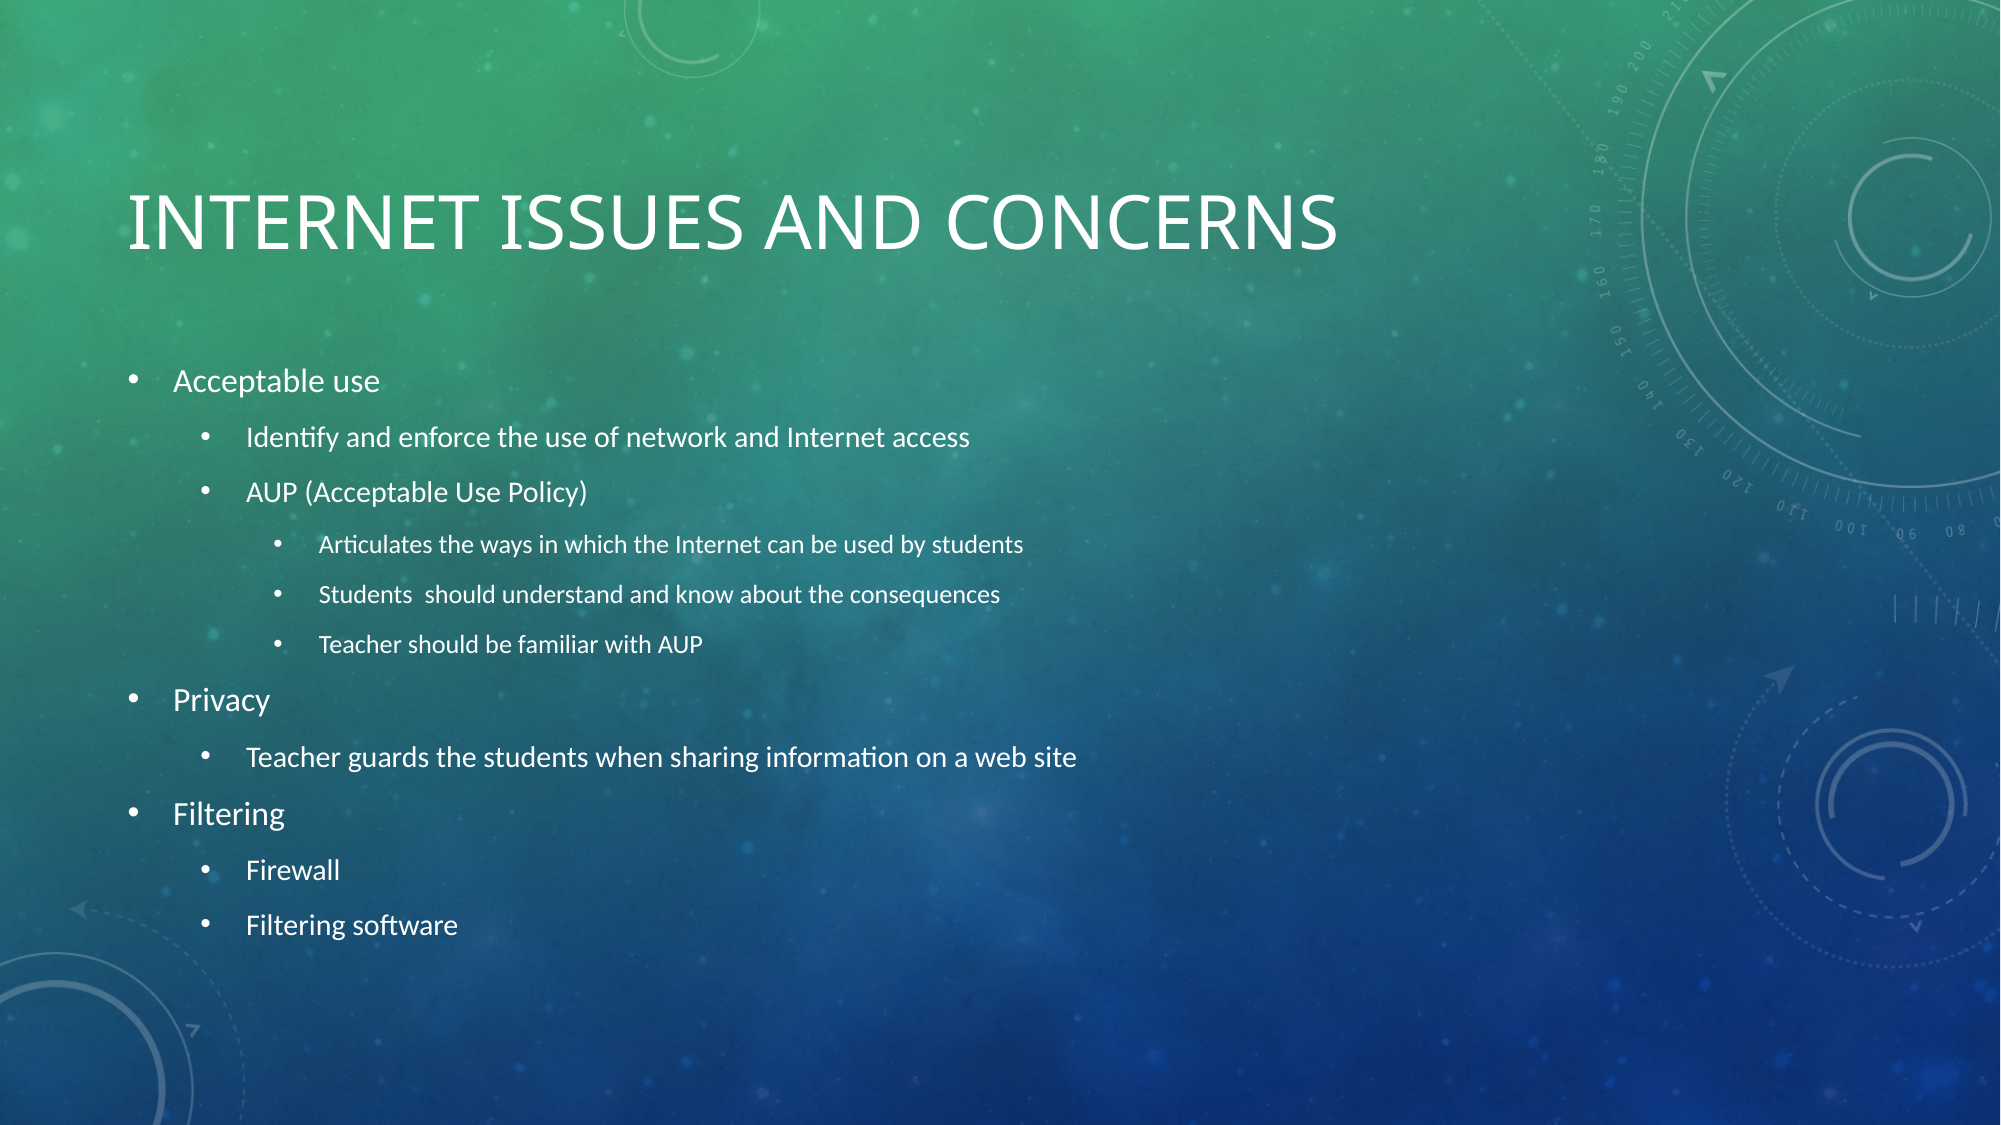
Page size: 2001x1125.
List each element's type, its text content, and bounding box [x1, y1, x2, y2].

picture [0, 0, 2001, 1125]
list Acceptable use Identify and enforce the use of network and Internet access AUP (Acceptable Use Policy) Articulates the ways in which the Internet can be used by students Students should understand and know about the consequences Teacher should be familiar with AUP Privacy Teacher guards the students when sharing information on a web site Filtering Firewall Filtering software [112, 351, 1775, 950]
title Internet issues and concerns [112, 99, 1775, 339]
